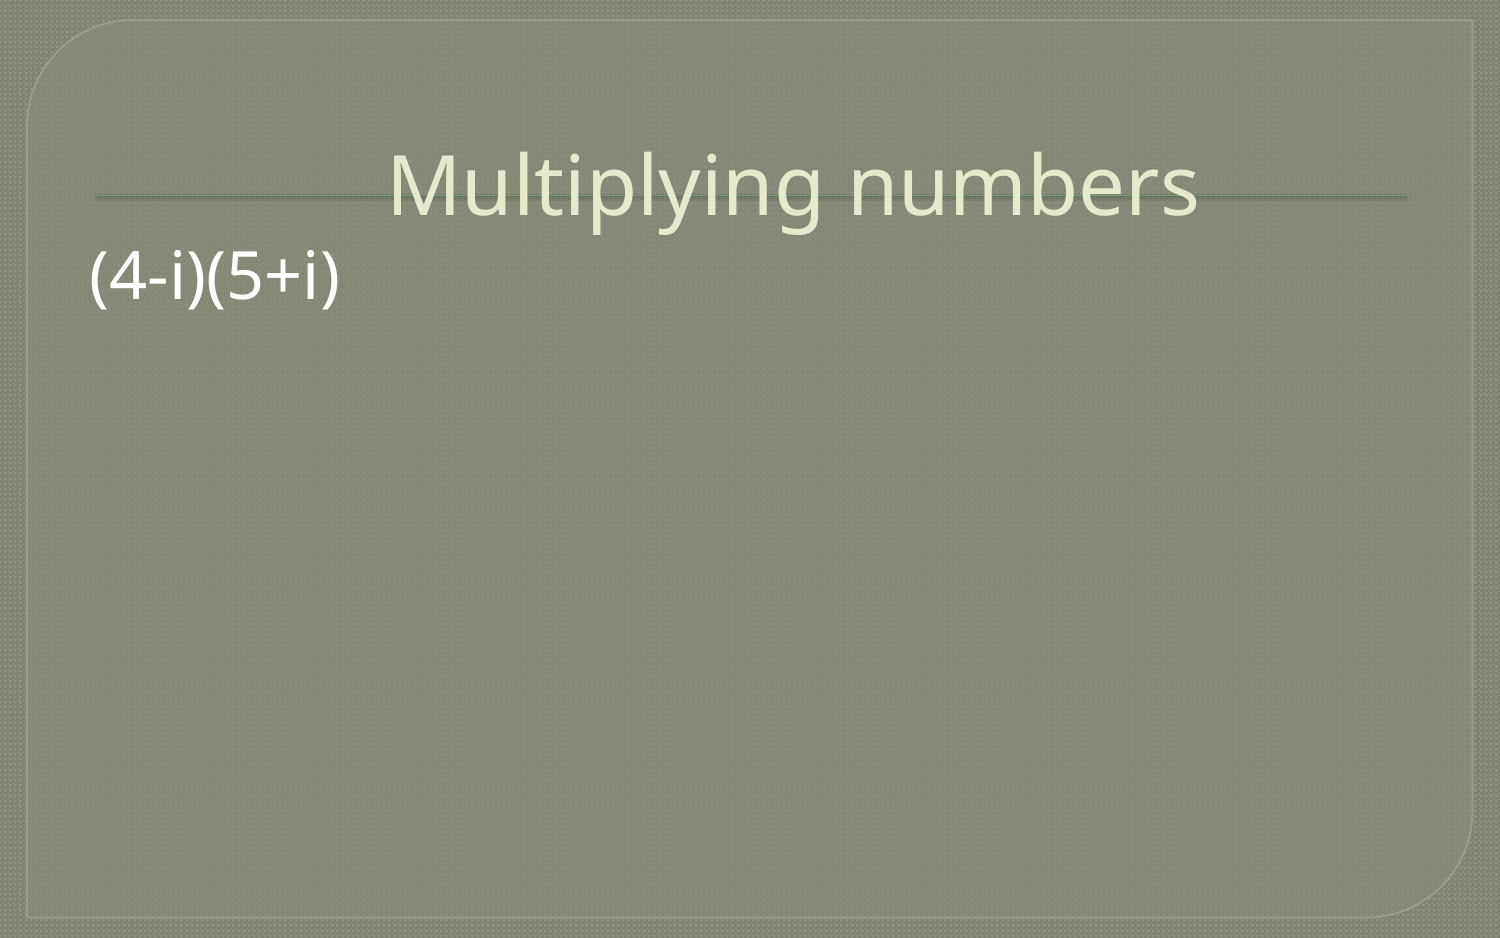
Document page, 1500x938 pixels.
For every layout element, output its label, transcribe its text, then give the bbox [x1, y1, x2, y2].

list (4-i)(5+i) [75, 225, 1425, 844]
title Multiplying numbers [283, 37, 1216, 225]
